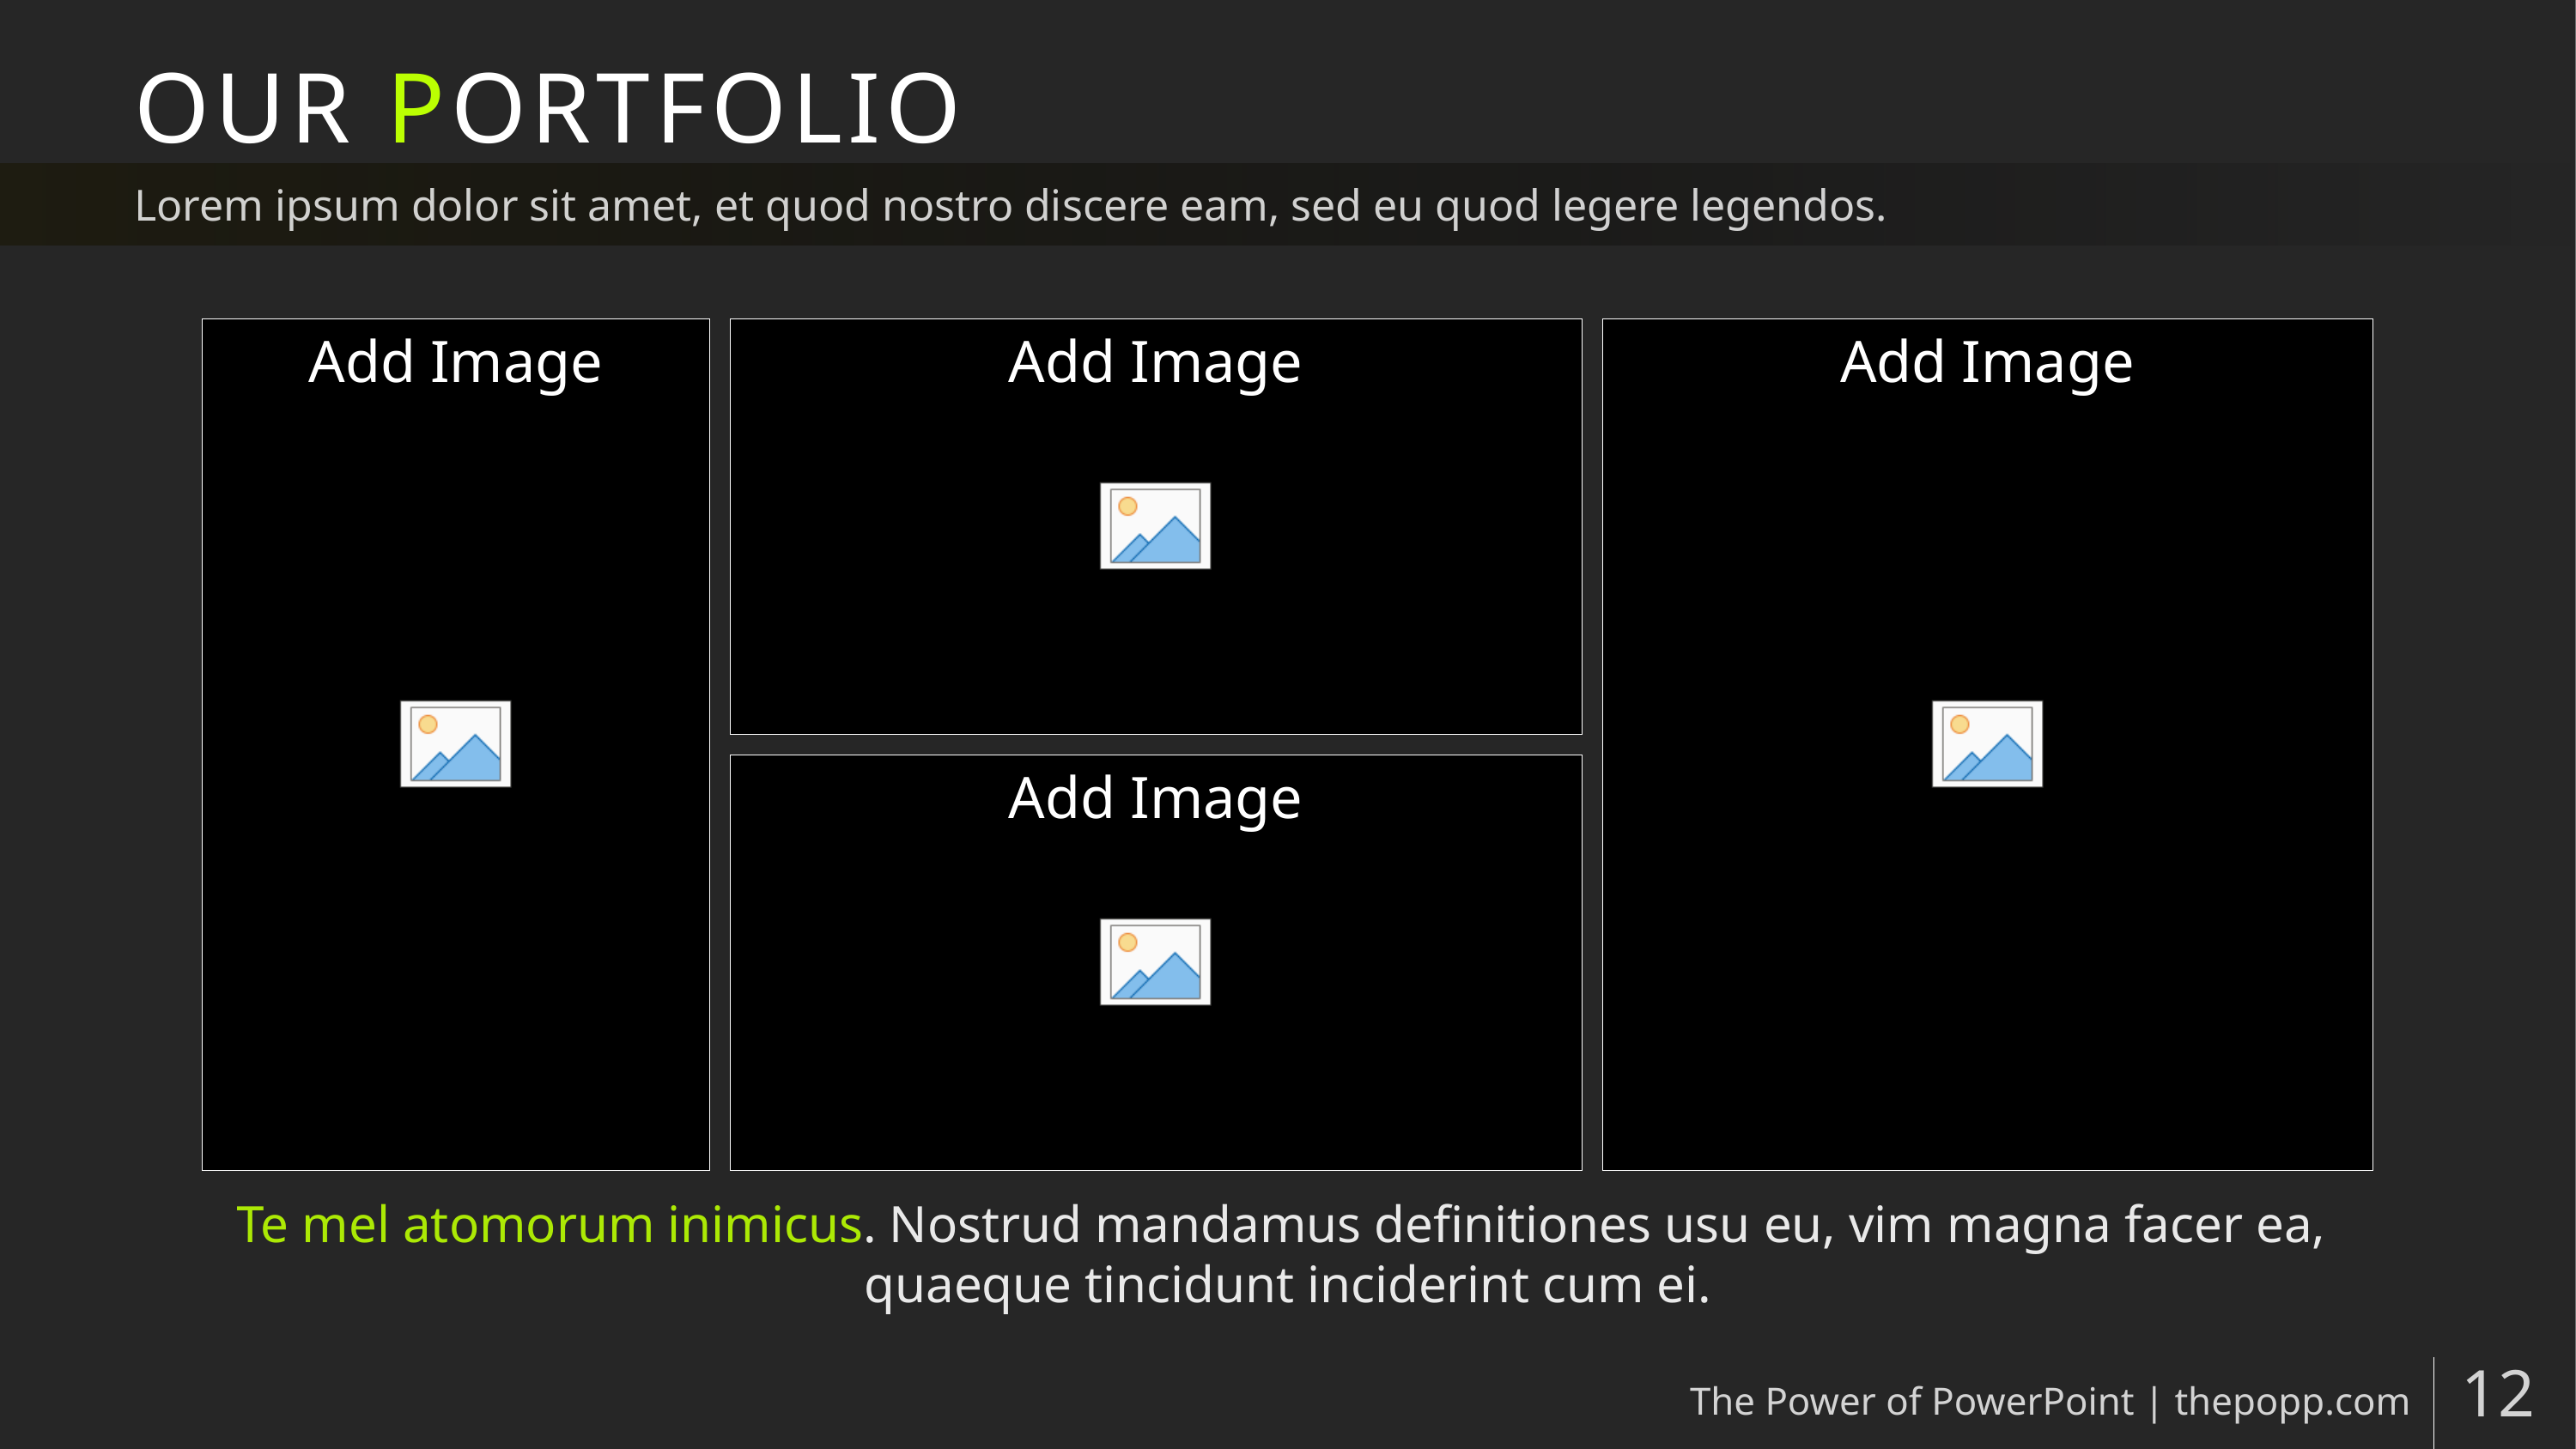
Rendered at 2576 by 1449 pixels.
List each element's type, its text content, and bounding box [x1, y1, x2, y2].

picture [202, 318, 710, 1171]
picture [1601, 318, 2373, 1171]
title OUR PORTFOLIO [111, 0, 2430, 174]
footer The Power of PowerPoint | thepopp.com [922, 1356, 2434, 1434]
list Te mel atomorum inimicus. Nostrud mandamus definitiones usu eu, vim magna facer ea, quaeque tincidunt inciderint cum ei. [167, 1180, 2409, 1363]
slide_number 12 [2438, 1357, 2576, 1434]
picture [730, 318, 1583, 735]
picture [730, 754, 1583, 1171]
list Lorem ipsum dolor sit amet, et quod nostro discere eam, sed eu quod legere legendos. [111, 167, 2404, 248]
